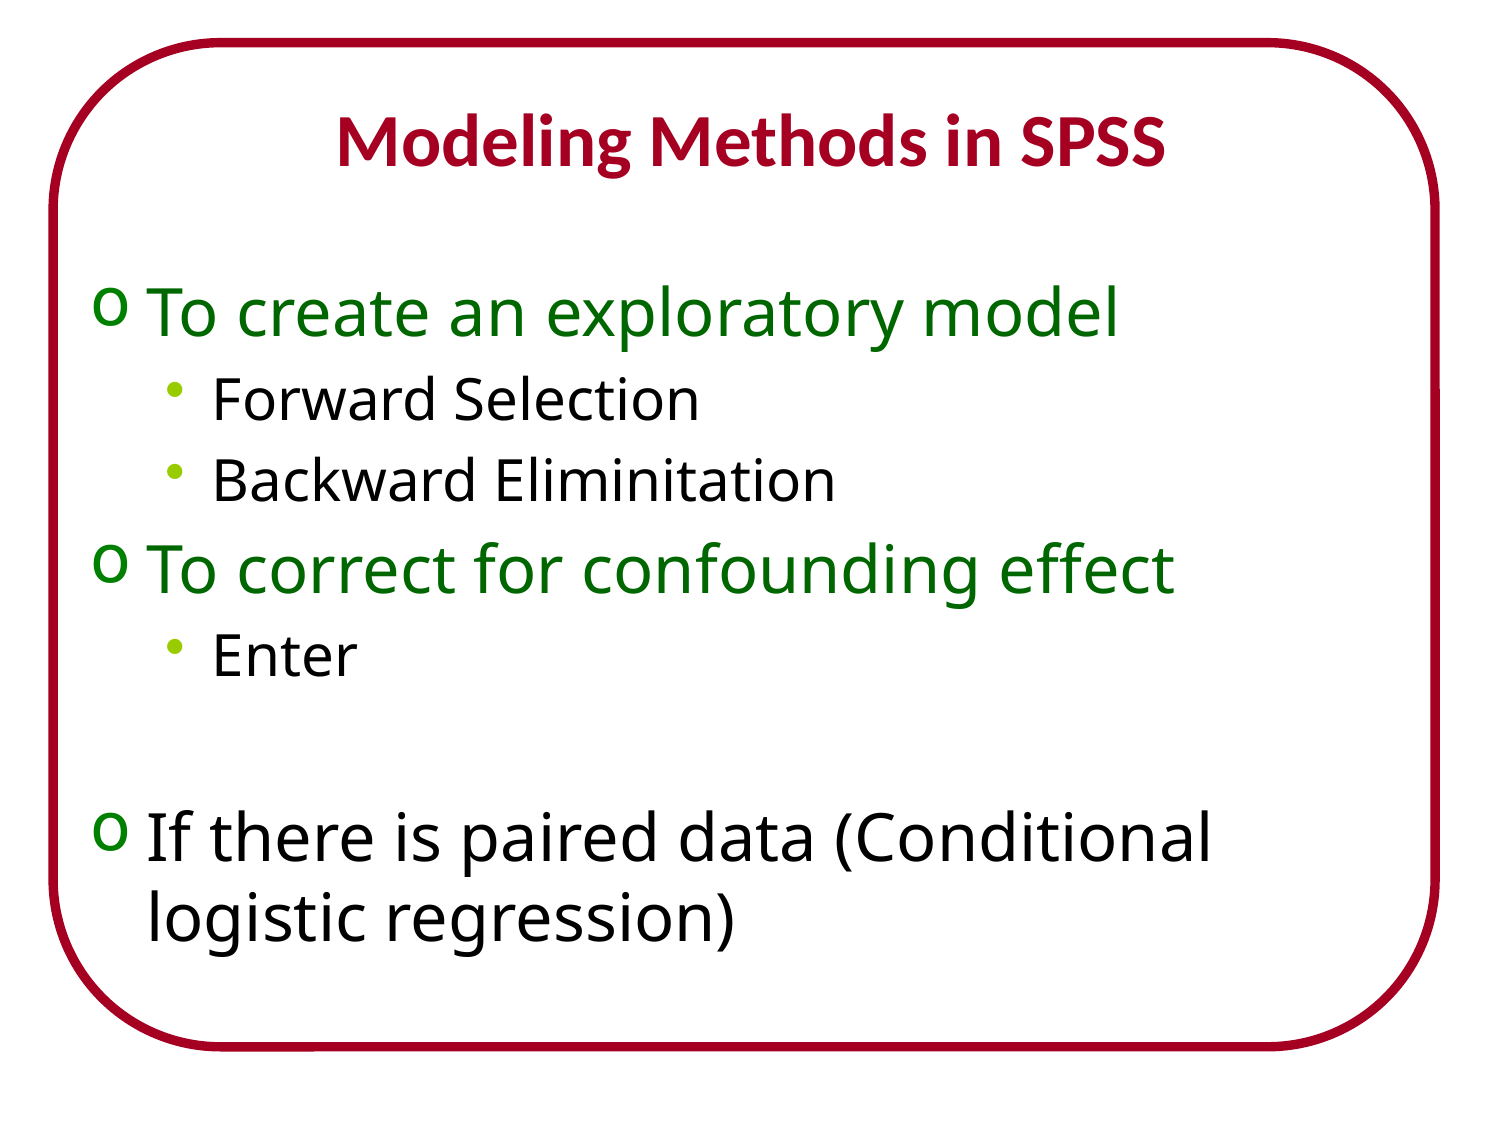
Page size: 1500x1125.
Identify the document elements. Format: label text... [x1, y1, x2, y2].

title Modeling Methods in SPSS [76, 42, 1428, 231]
list To create an exploratory model Forward Selection Backward Eliminitation To correct for confounding effect Enter If there is paired data (Conditional logistic regression) [74, 262, 1426, 1012]
